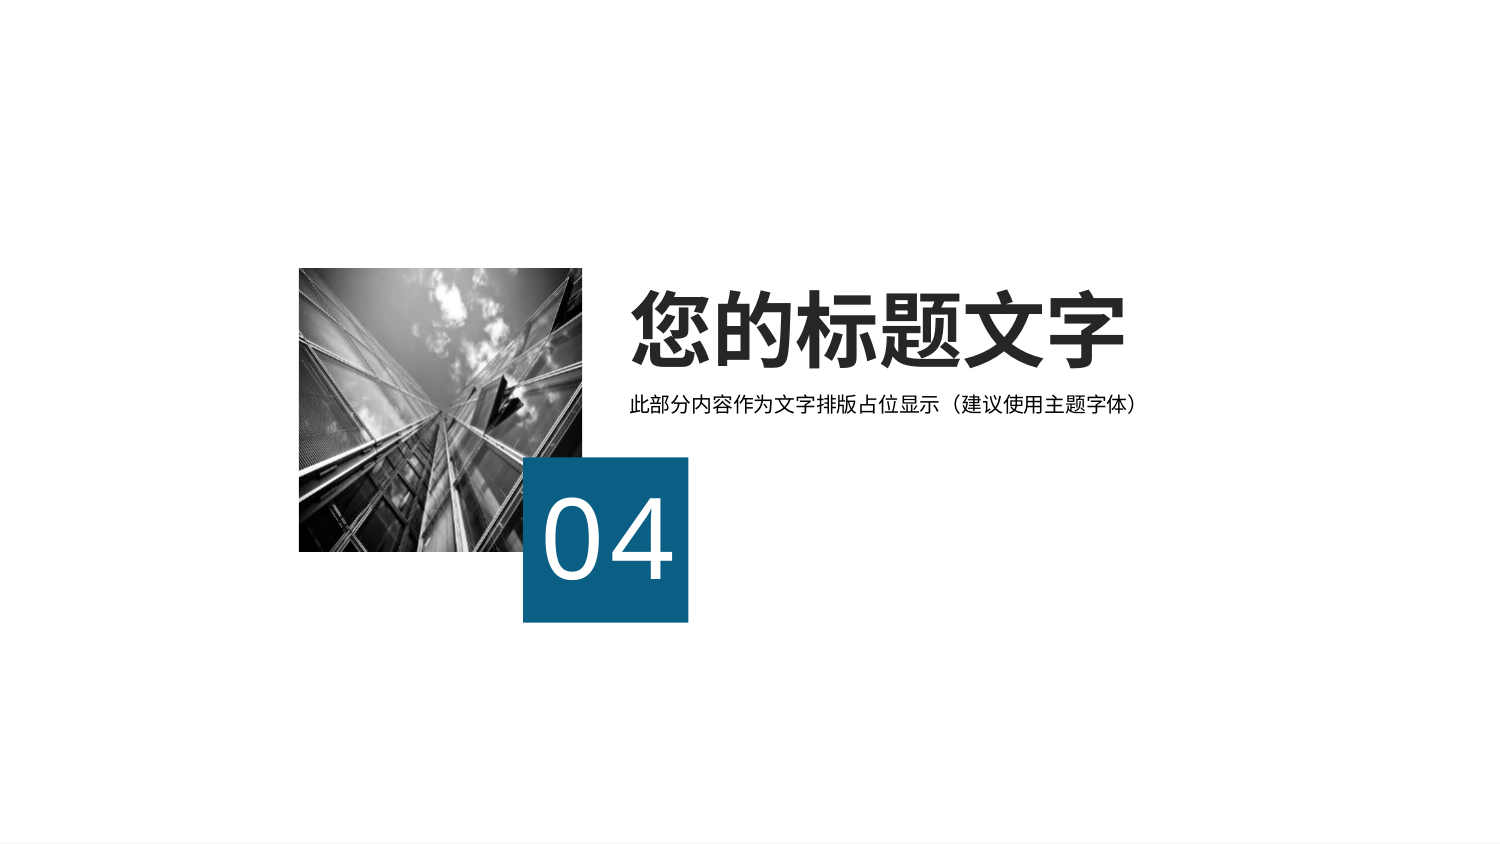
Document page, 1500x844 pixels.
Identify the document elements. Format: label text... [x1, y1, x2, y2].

text_box 04 [525, 459, 772, 610]
text_box [521, 455, 691, 625]
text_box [629, 263, 1200, 467]
text_box [297, 266, 584, 554]
